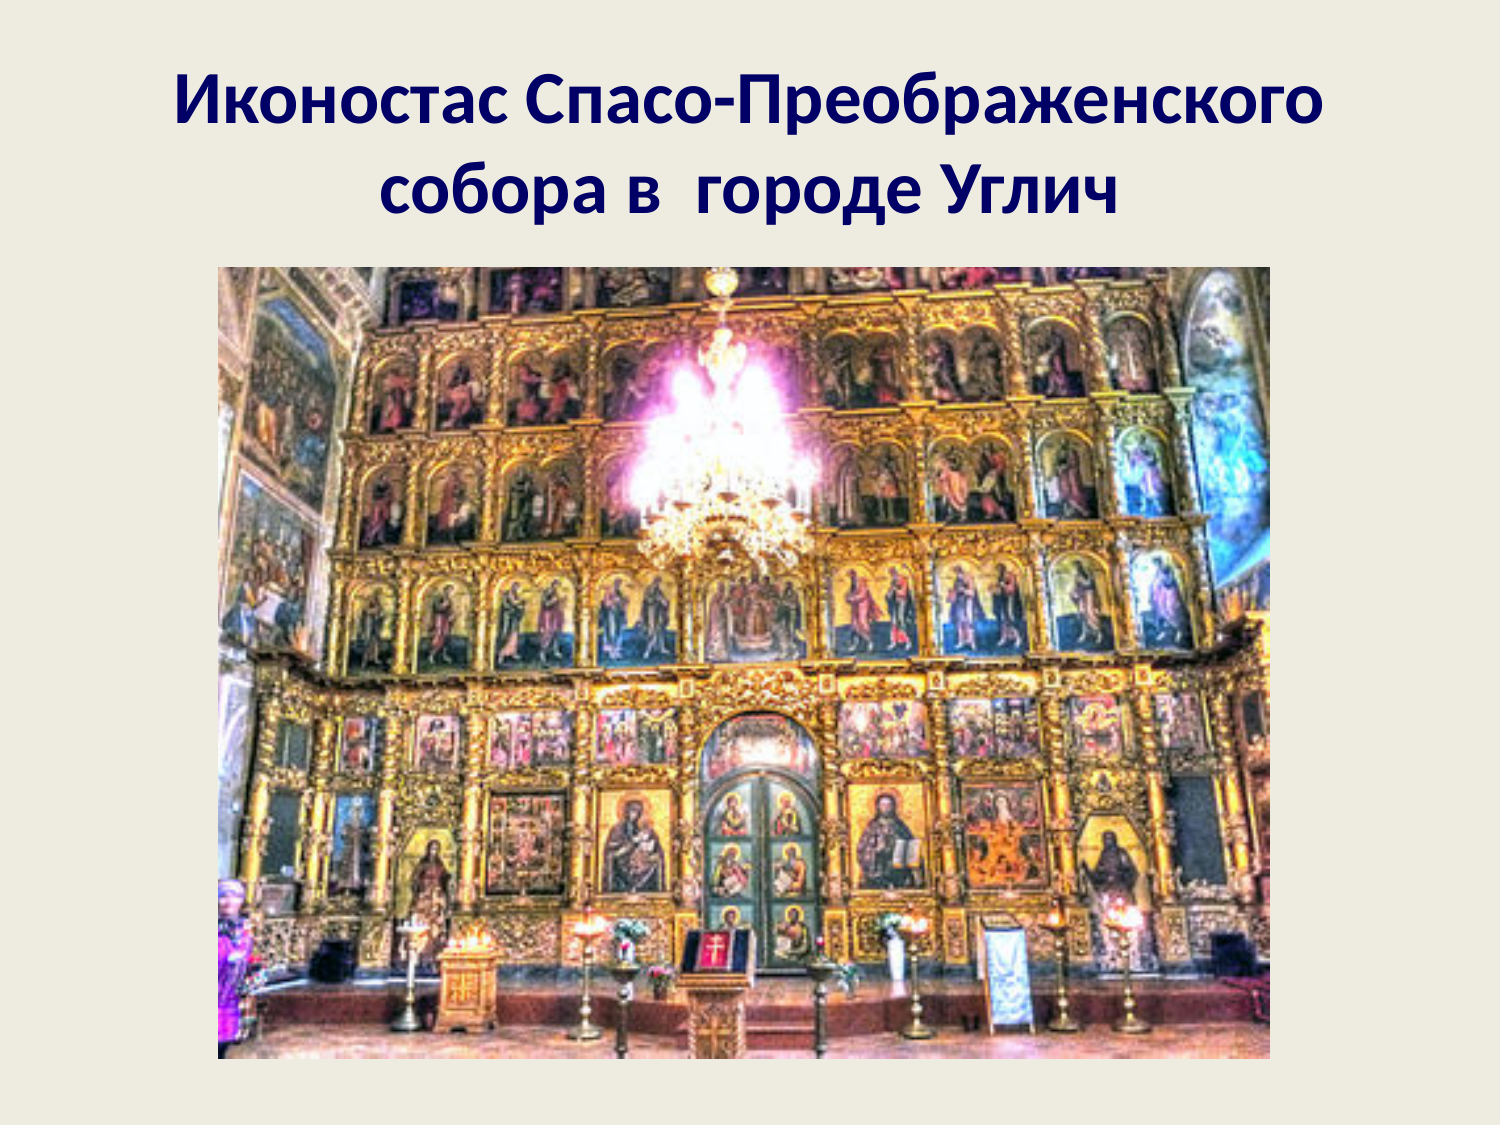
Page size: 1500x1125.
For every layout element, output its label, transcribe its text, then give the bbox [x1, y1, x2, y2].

title Иконостас Спасо-Преображенского собора в городе Углич [75, 45, 1425, 233]
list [218, 266, 1270, 1059]
